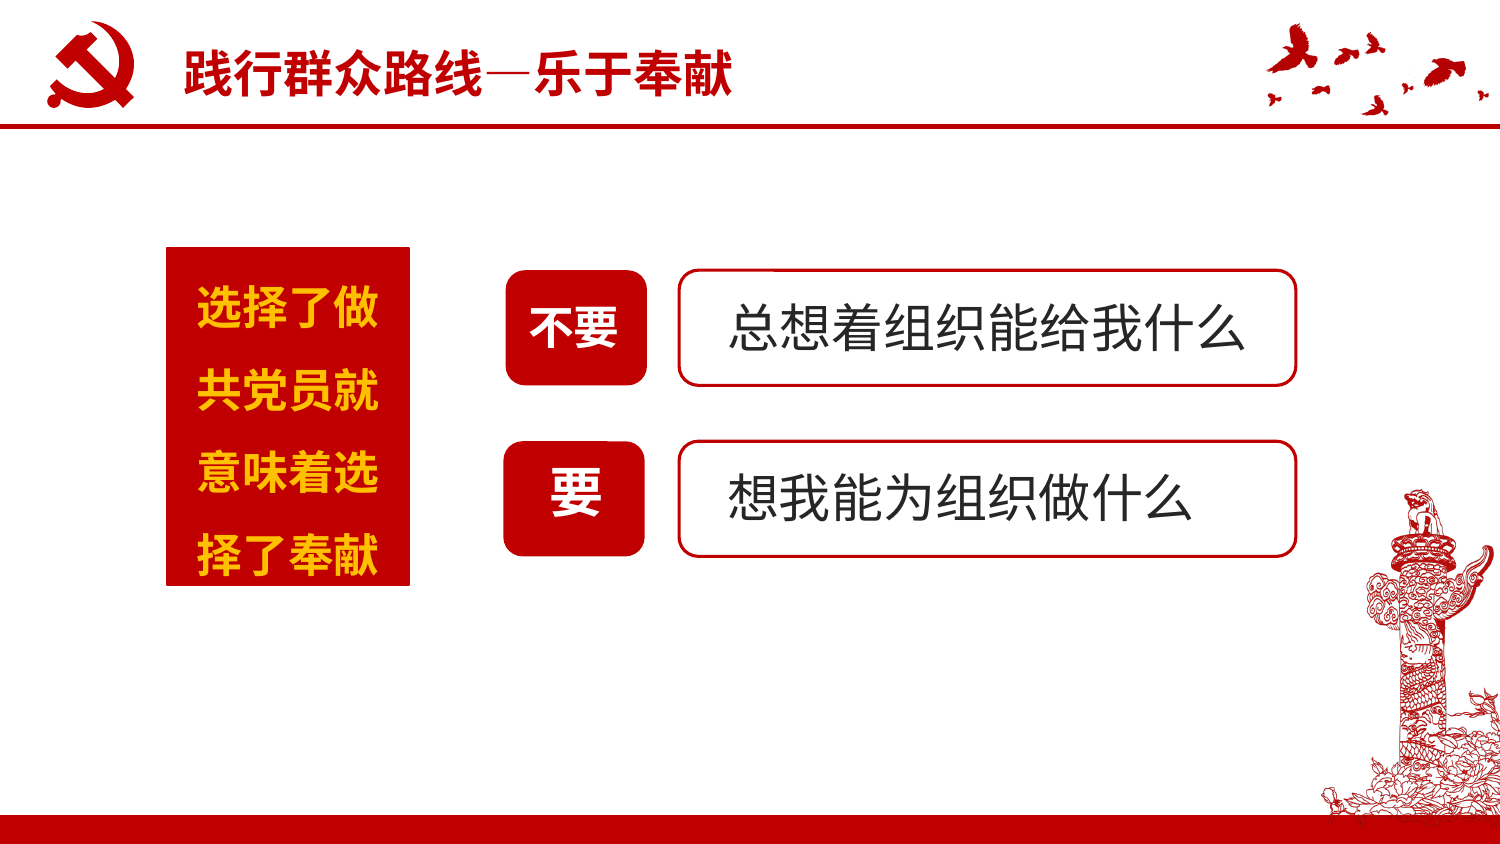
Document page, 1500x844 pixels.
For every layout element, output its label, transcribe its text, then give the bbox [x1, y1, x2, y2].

picture [1264, 22, 1489, 116]
text_box [677, 439, 1298, 487]
text_box 总想着组织能给我什么 [716, 289, 1259, 363]
text_box 想我能为组织做什么 [716, 460, 1207, 487]
text_box [47, 21, 134, 108]
text_box 践行群众路线—乐于奉献 [168, 35, 1032, 110]
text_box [505, 269, 648, 386]
text_box 选择了做共党员就意味着选择了奉献 [166, 248, 410, 487]
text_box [503, 440, 645, 557]
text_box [0, 488, 1500, 844]
text_box [676, 268, 1298, 388]
